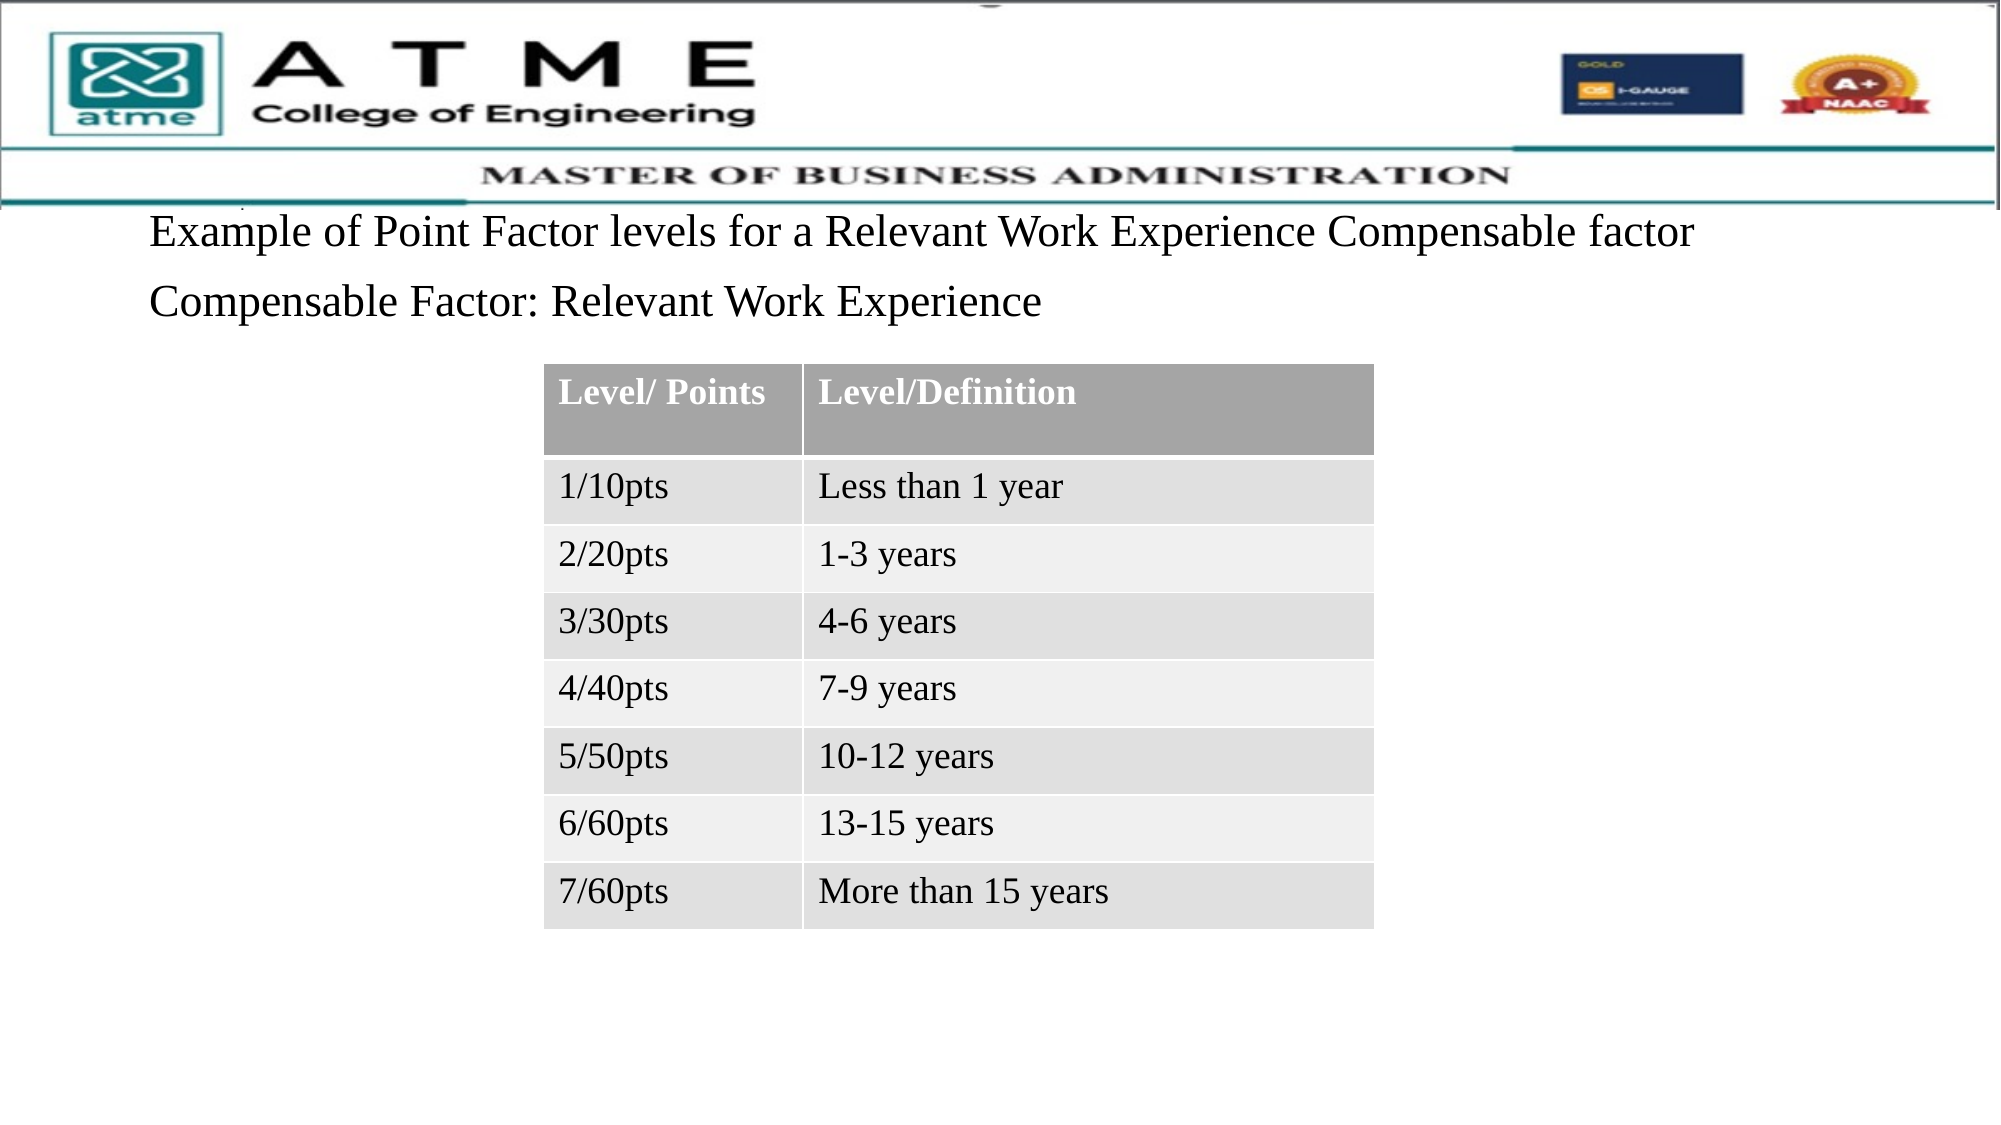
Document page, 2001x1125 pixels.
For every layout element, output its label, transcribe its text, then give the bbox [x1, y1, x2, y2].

table_cell 4/40pts [544, 661, 802, 726]
table_header Level/Definition [804, 364, 1374, 455]
table_cell 7/60pts [544, 863, 802, 929]
picture [0, 0, 2000, 210]
table_cell 13-15 years [804, 796, 1374, 861]
table_cell 1/10pts [544, 460, 802, 524]
table_cell 3/30pts [544, 593, 802, 659]
list Example of Point Factor levels for a Relevant Work Experience Compensable factor Compensable Factor: Relevant Work Experience [134, 199, 1860, 914]
table_cell 6/60pts [544, 796, 802, 861]
table_header Level/ Points [544, 364, 802, 455]
table_cell 7-9 years [804, 661, 1374, 726]
table_cell 2/20pts [544, 526, 802, 592]
table_cell 10-12 years [804, 728, 1374, 794]
table_cell Less than 1 year [804, 460, 1374, 524]
table_cell 4-6 years [804, 593, 1374, 659]
table_cell More than 15 years [804, 863, 1374, 929]
table_cell 5/50pts [544, 728, 802, 794]
table_cell 1-3 years [804, 526, 1374, 592]
